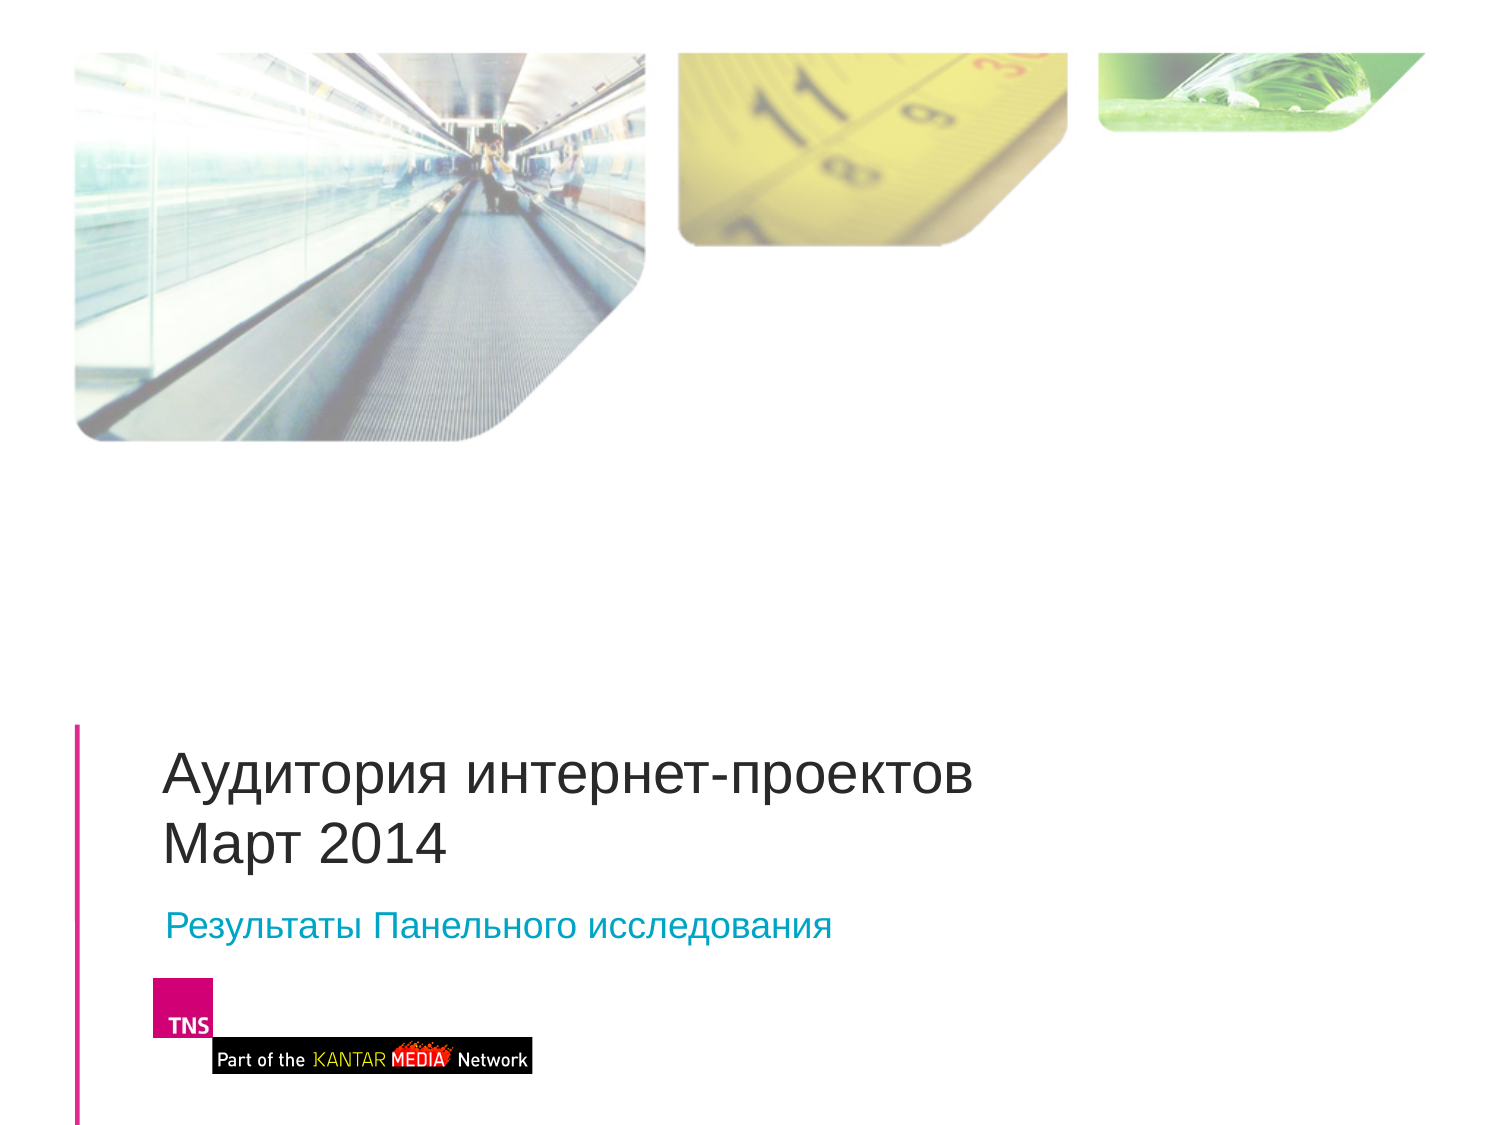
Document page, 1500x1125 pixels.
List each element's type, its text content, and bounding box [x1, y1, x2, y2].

subtitle Результаты Панельного исследования [149, 892, 1201, 985]
title Аудитория интернет-проектов Март 2014 [147, 727, 1423, 970]
picture [0, 0, 1500, 1125]
